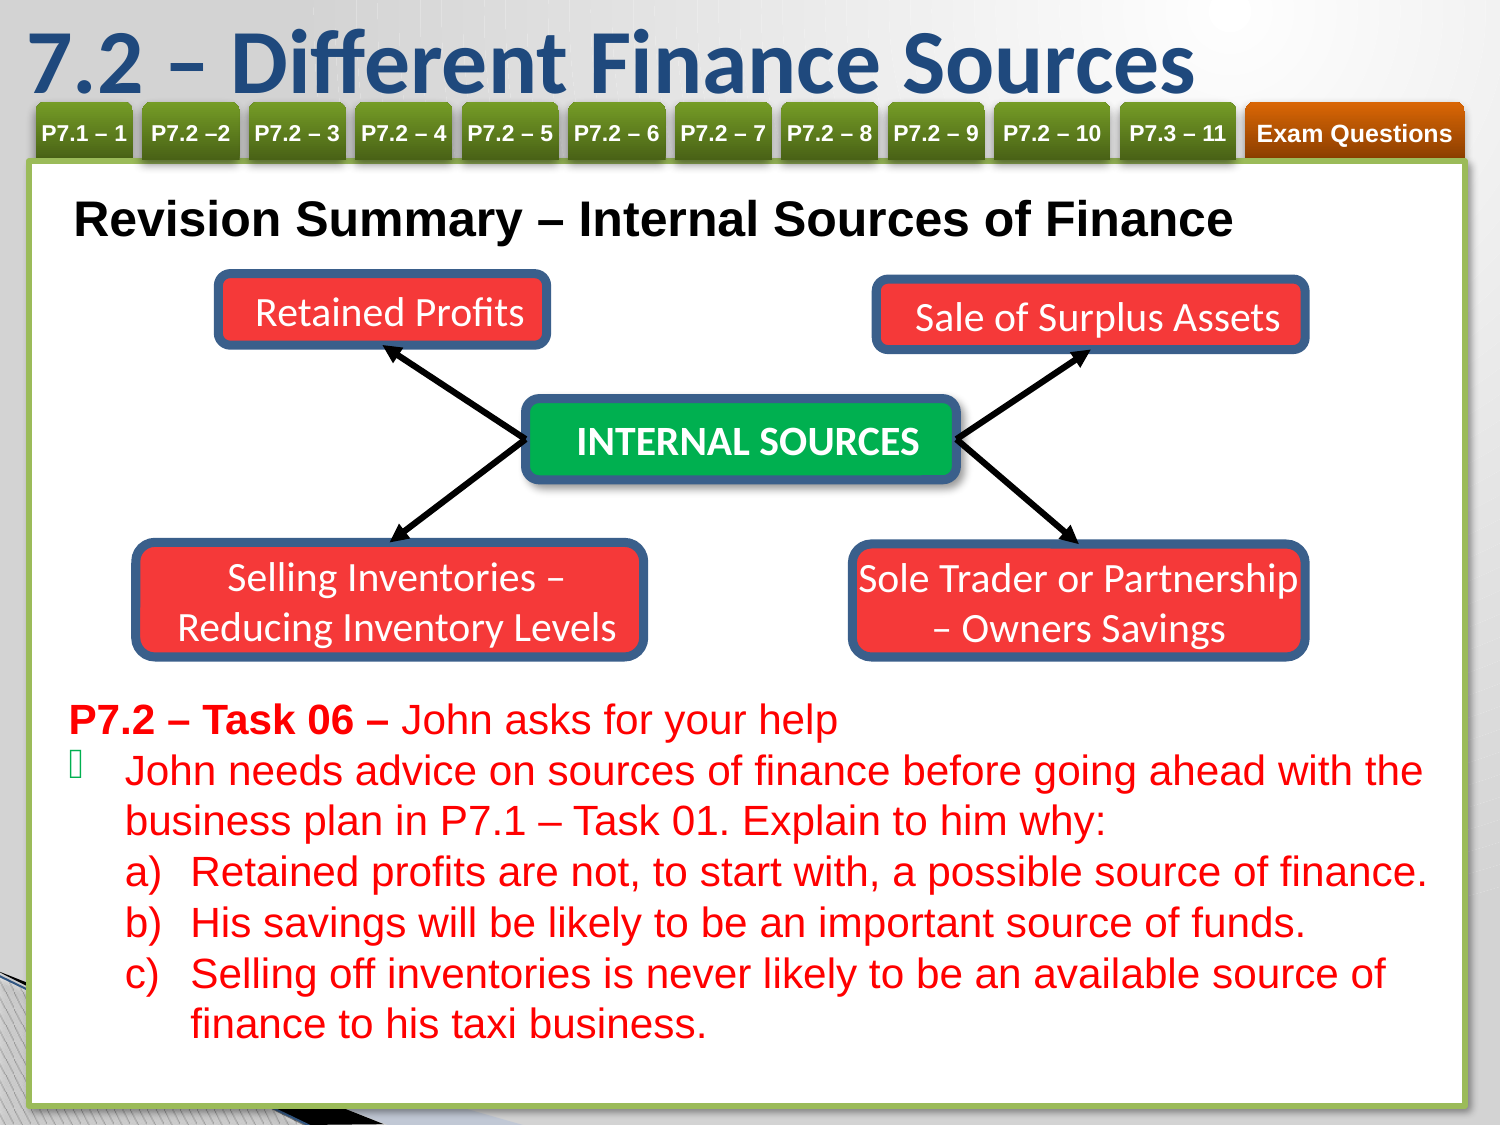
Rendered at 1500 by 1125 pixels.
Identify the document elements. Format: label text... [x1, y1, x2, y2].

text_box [135, 438, 644, 658]
text_box INTERNAL SOURCES [552, 394, 870, 485]
text_box P7.2 – Task 06 – John asks for your help John needs advice on sources of finance before going ahead with the business plan in P7.1 – Task 01. Explain to him why: Retained profits are not, to start with, a possible source of finance. His savings will be likely to be an important source of funds. Selling off inventories is never likely to be an available source of finance to his taxi business. [53, 684, 1447, 1055]
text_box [218, 273, 547, 438]
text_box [852, 438, 1306, 658]
text_box Revision Summary – Internal Sources of Finance [58, 179, 1250, 254]
picture [281, 1114, 303, 1125]
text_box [875, 278, 1306, 440]
title 7.2 – Different Finance Sources [11, 11, 1465, 102]
